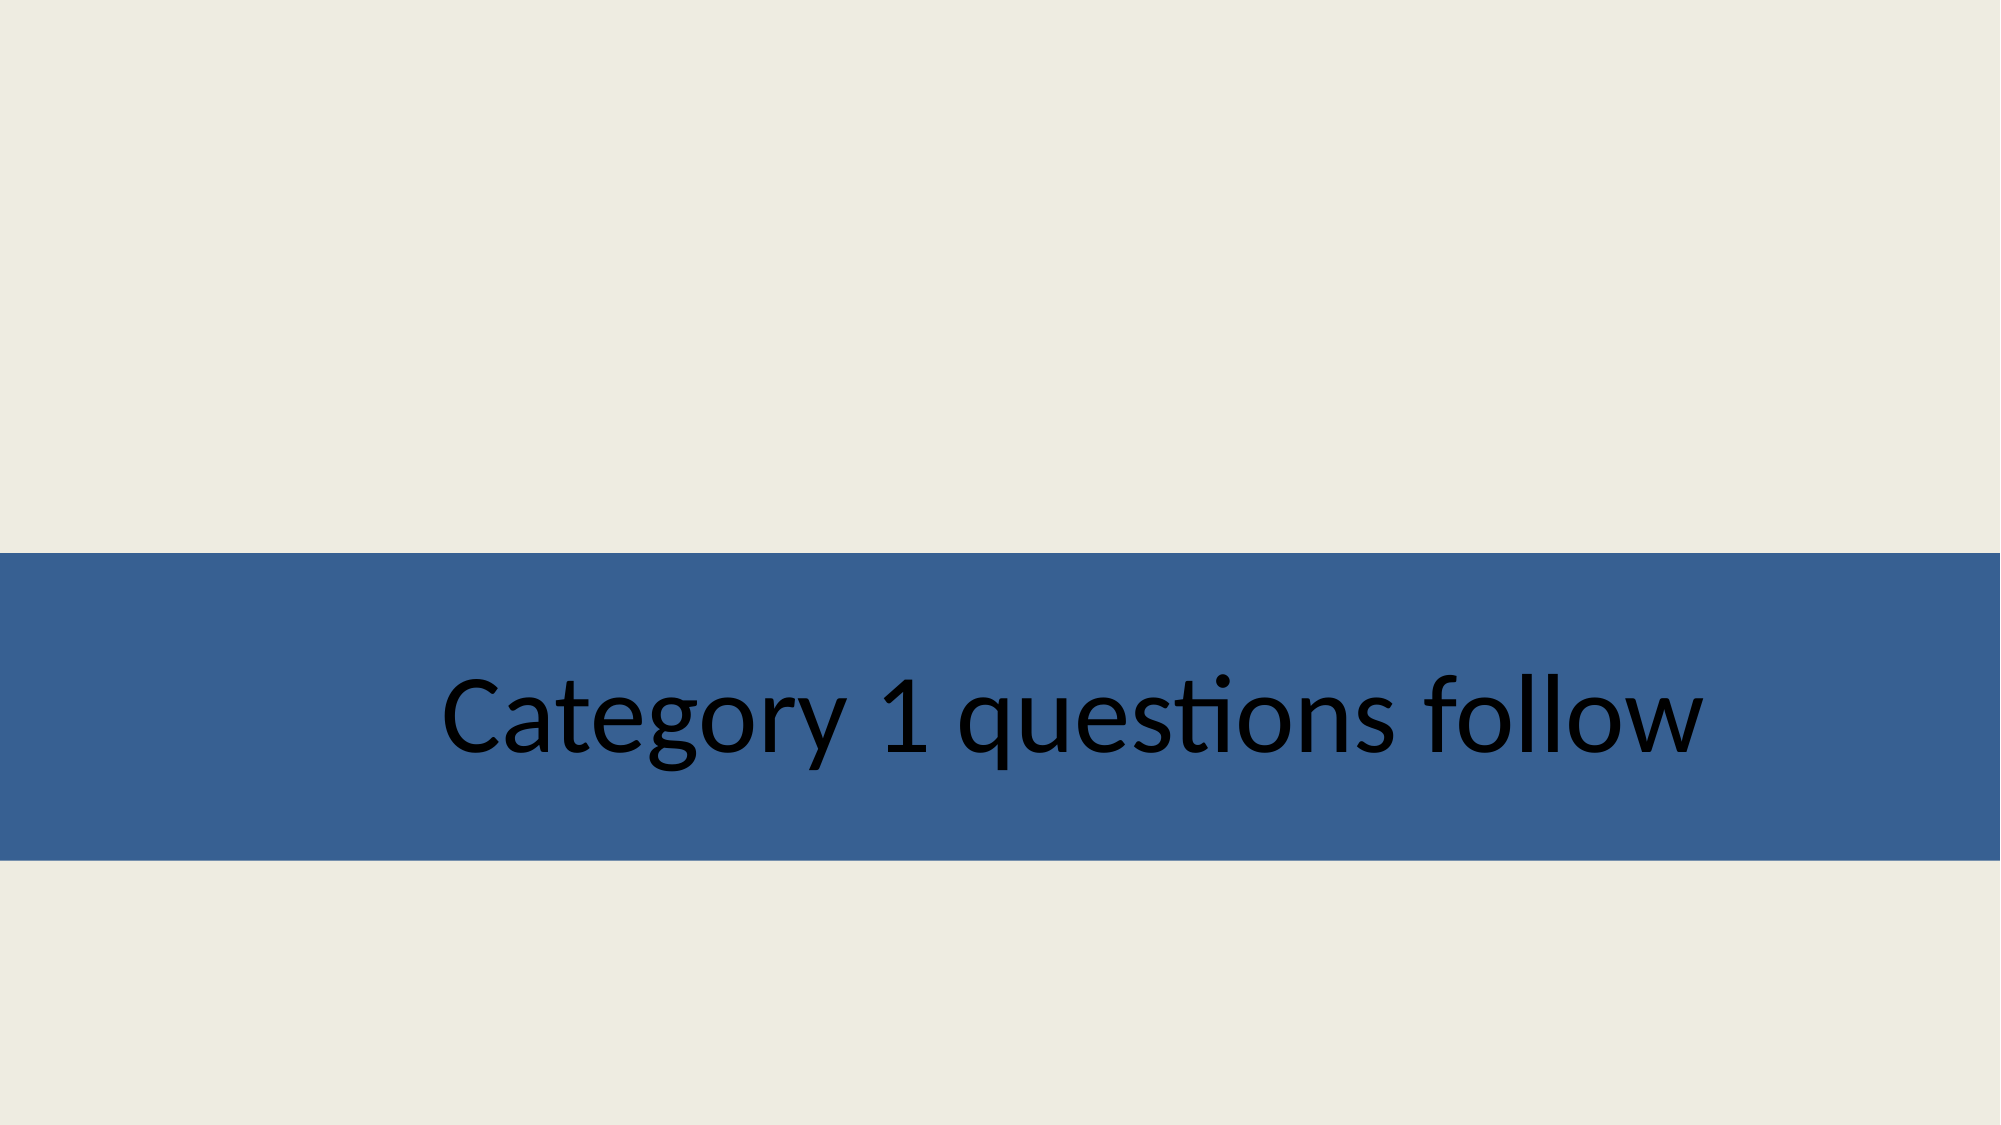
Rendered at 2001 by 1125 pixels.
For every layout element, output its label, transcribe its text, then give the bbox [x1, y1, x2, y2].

title Category 1 questions follow [185, 577, 1963, 838]
